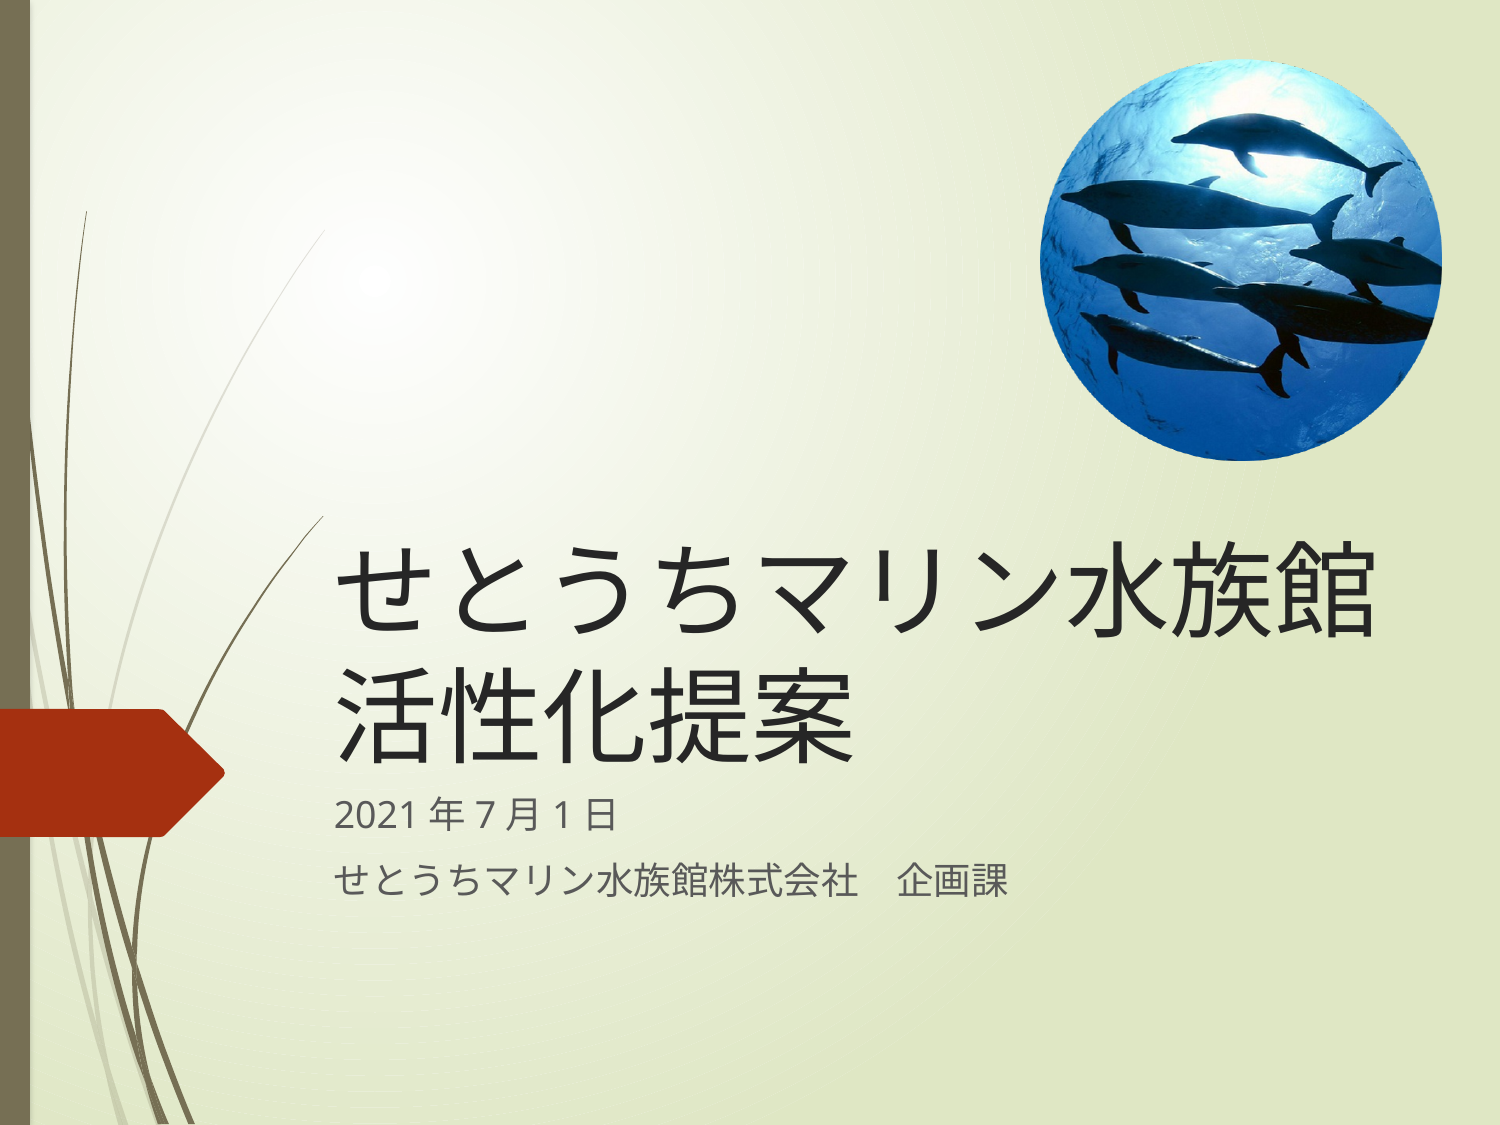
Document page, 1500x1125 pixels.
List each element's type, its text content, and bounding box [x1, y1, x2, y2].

title せとうちマリン水族館 活性化提案 [318, 412, 1402, 783]
picture [1040, 59, 1442, 461]
subtitle 2021年7月1日 せとうちマリン水族館株式会社 企画課 [318, 783, 1402, 969]
